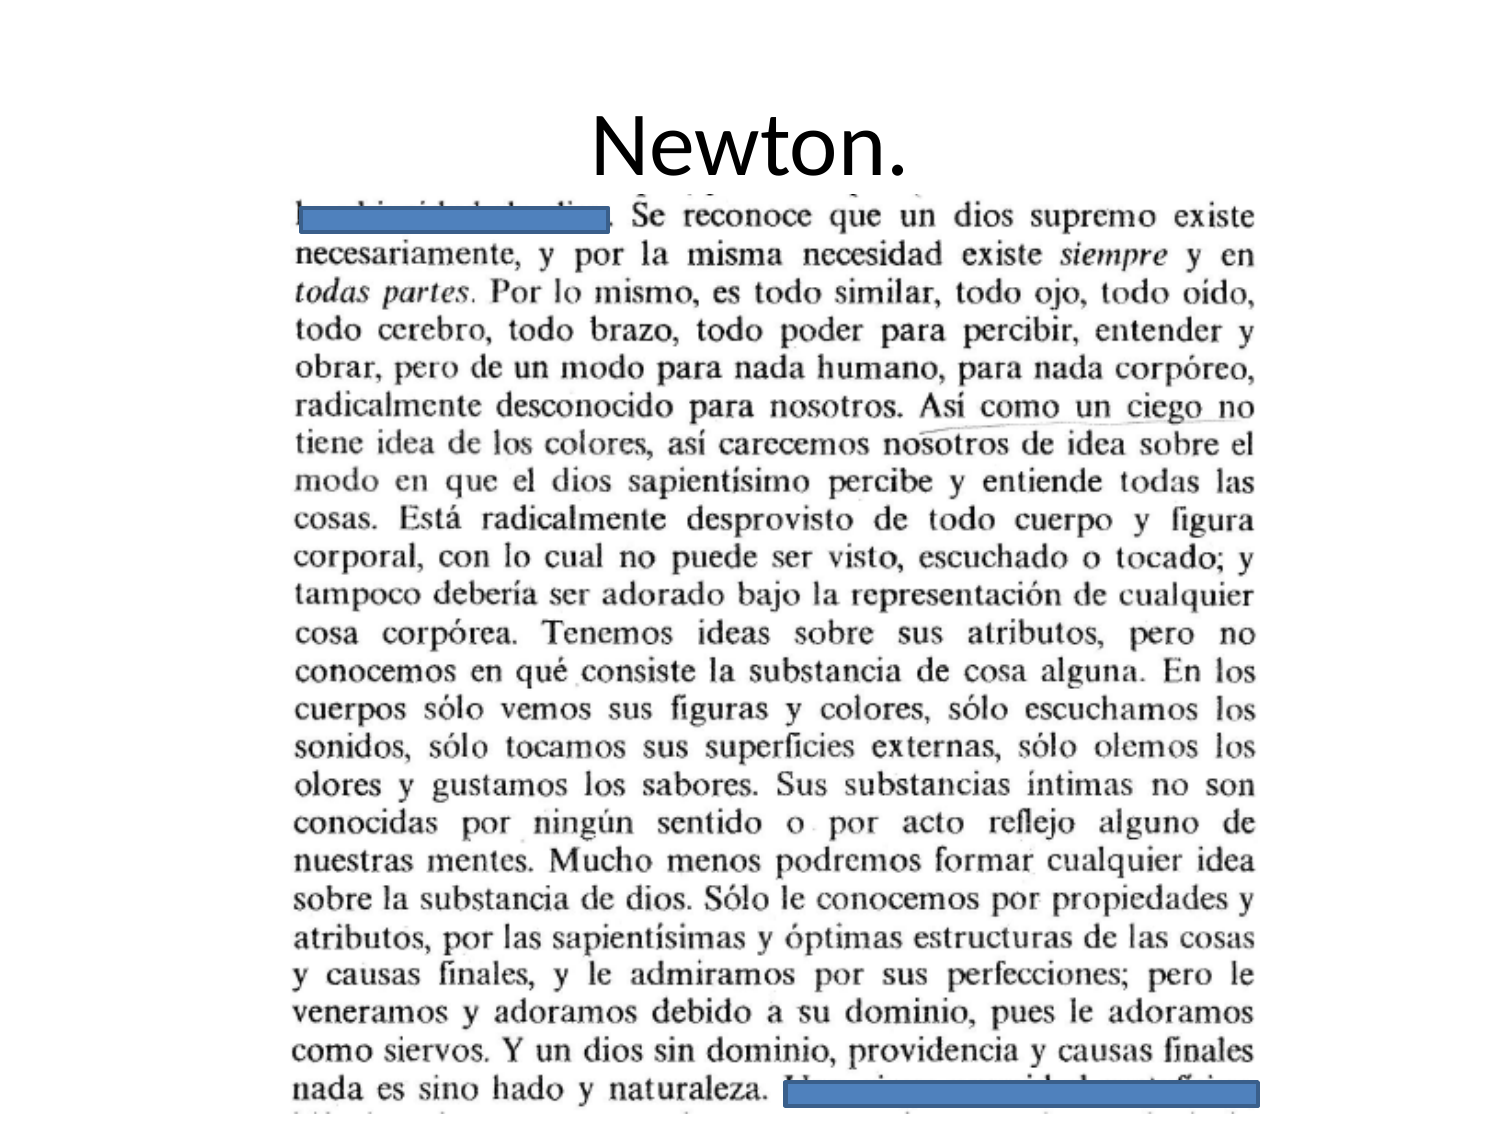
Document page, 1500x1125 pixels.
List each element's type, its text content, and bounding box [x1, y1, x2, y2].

picture [288, 194, 1259, 1114]
title Newton. [75, 45, 1425, 233]
